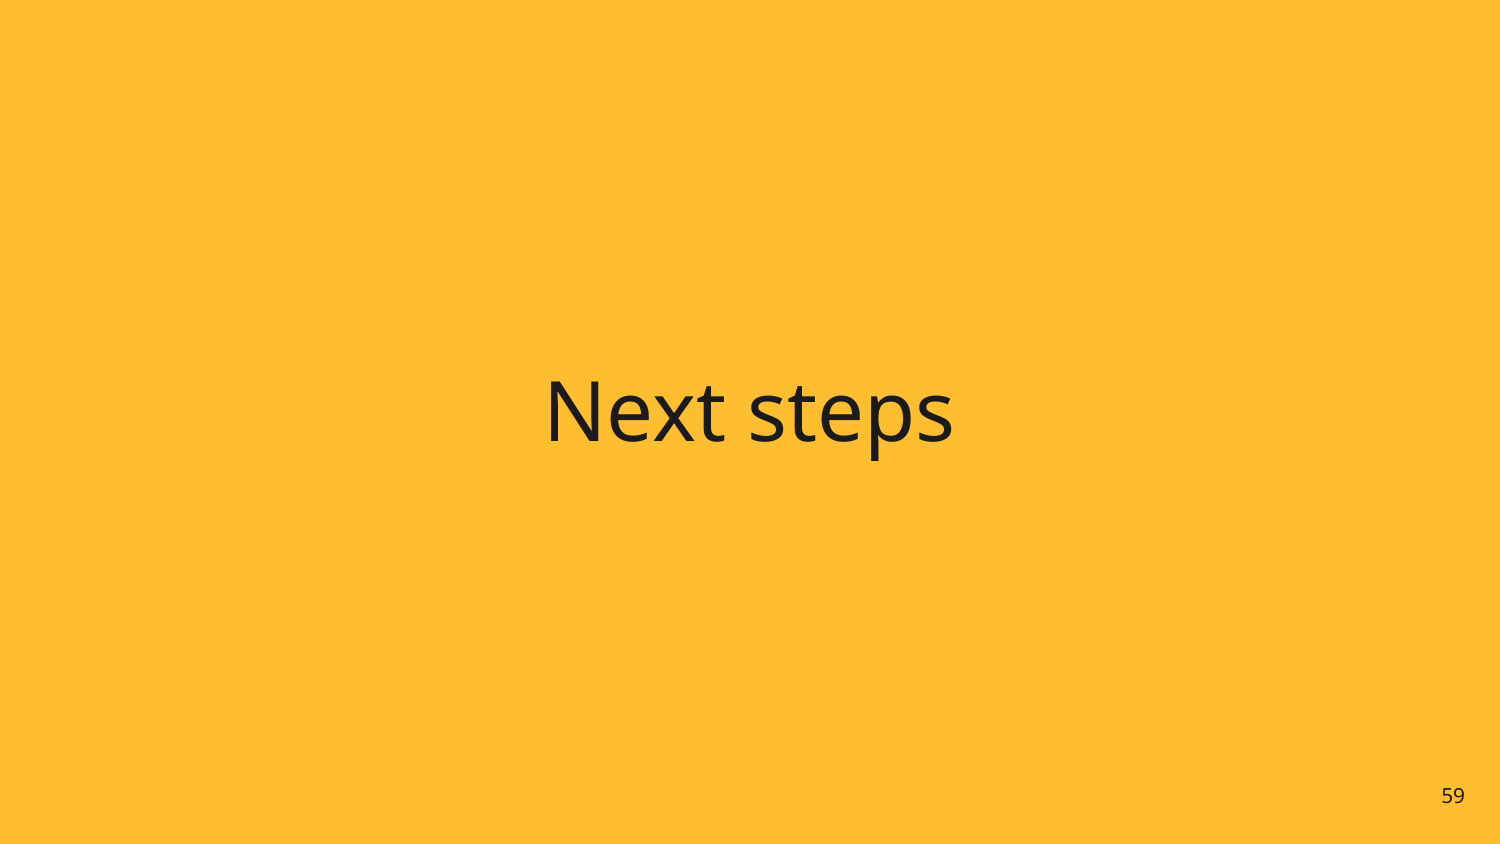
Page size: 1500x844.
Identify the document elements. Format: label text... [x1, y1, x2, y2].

slide_number 59 [1389, 764, 1480, 830]
title Next steps [51, 72, 1449, 753]
